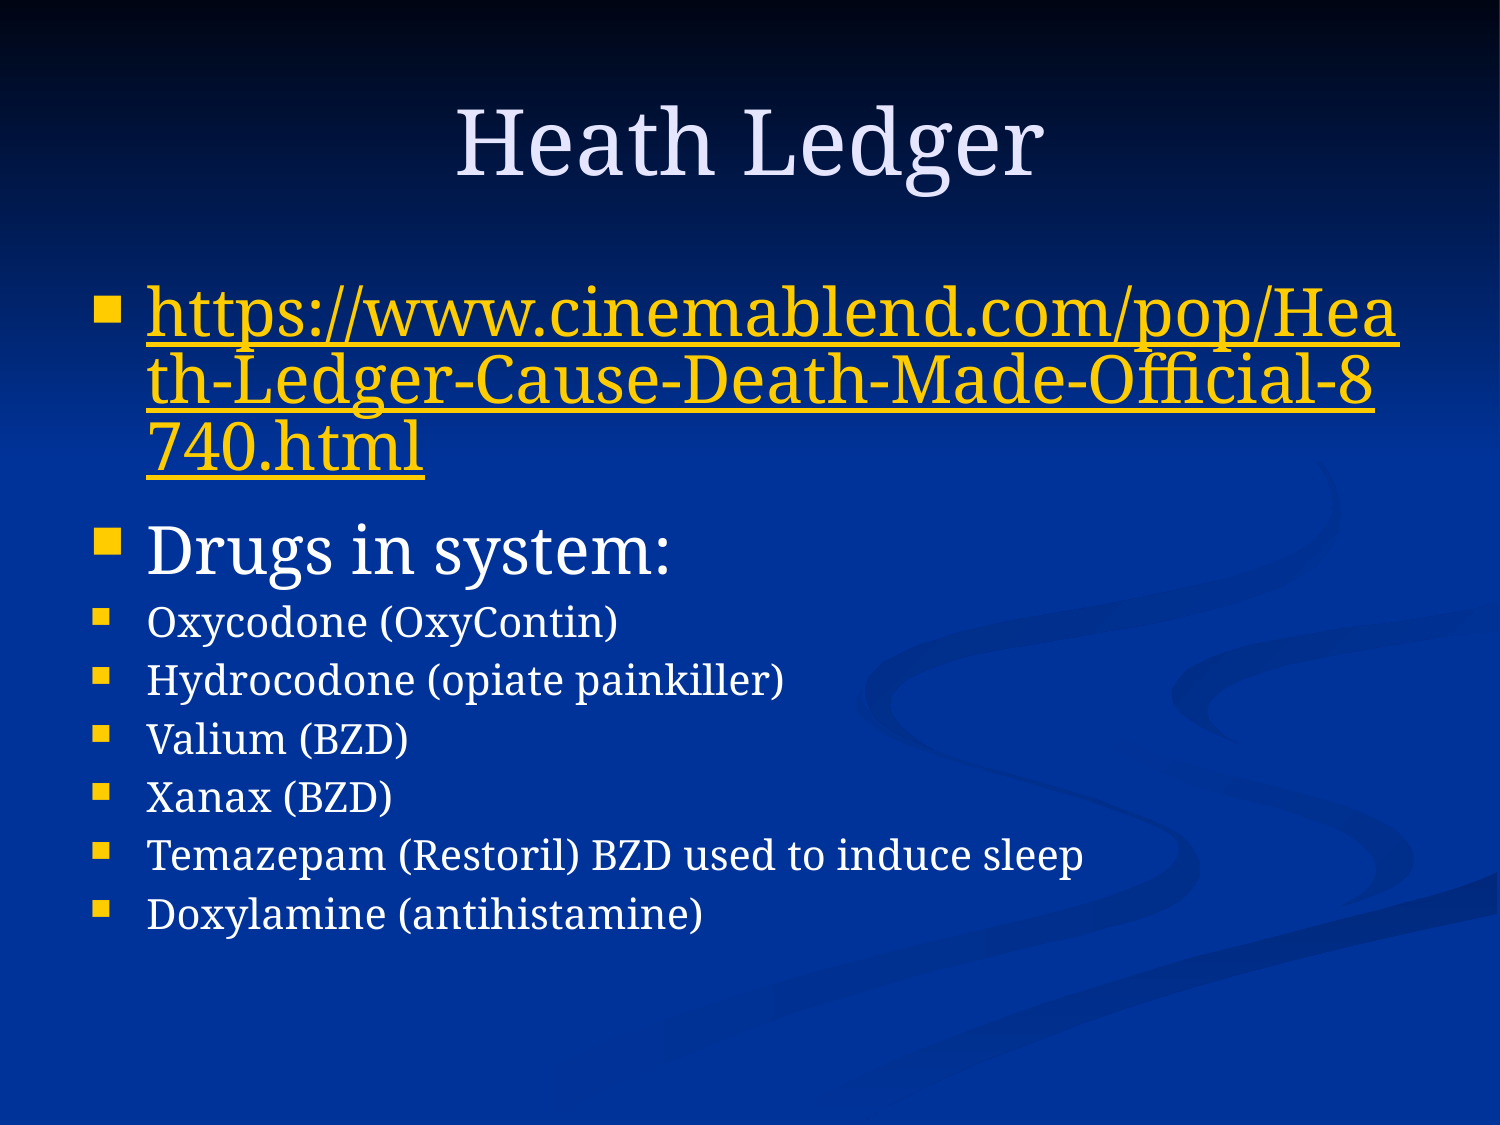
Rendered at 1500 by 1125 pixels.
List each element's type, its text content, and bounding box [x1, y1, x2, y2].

title Heath Ledger [74, 44, 1426, 233]
list https://www.cinemablend.com/pop/Heath-Ledger-Cause-Death-Made-Official-8740.html Drugs in system: Oxycodone (OxyContin) Hydrocodone (opiate painkiller) Valium (BZD) Xanax (BZD) Temazepam (Restoril) BZD used to induce sleep Doxylamine (antihistamine) [74, 262, 1426, 1006]
